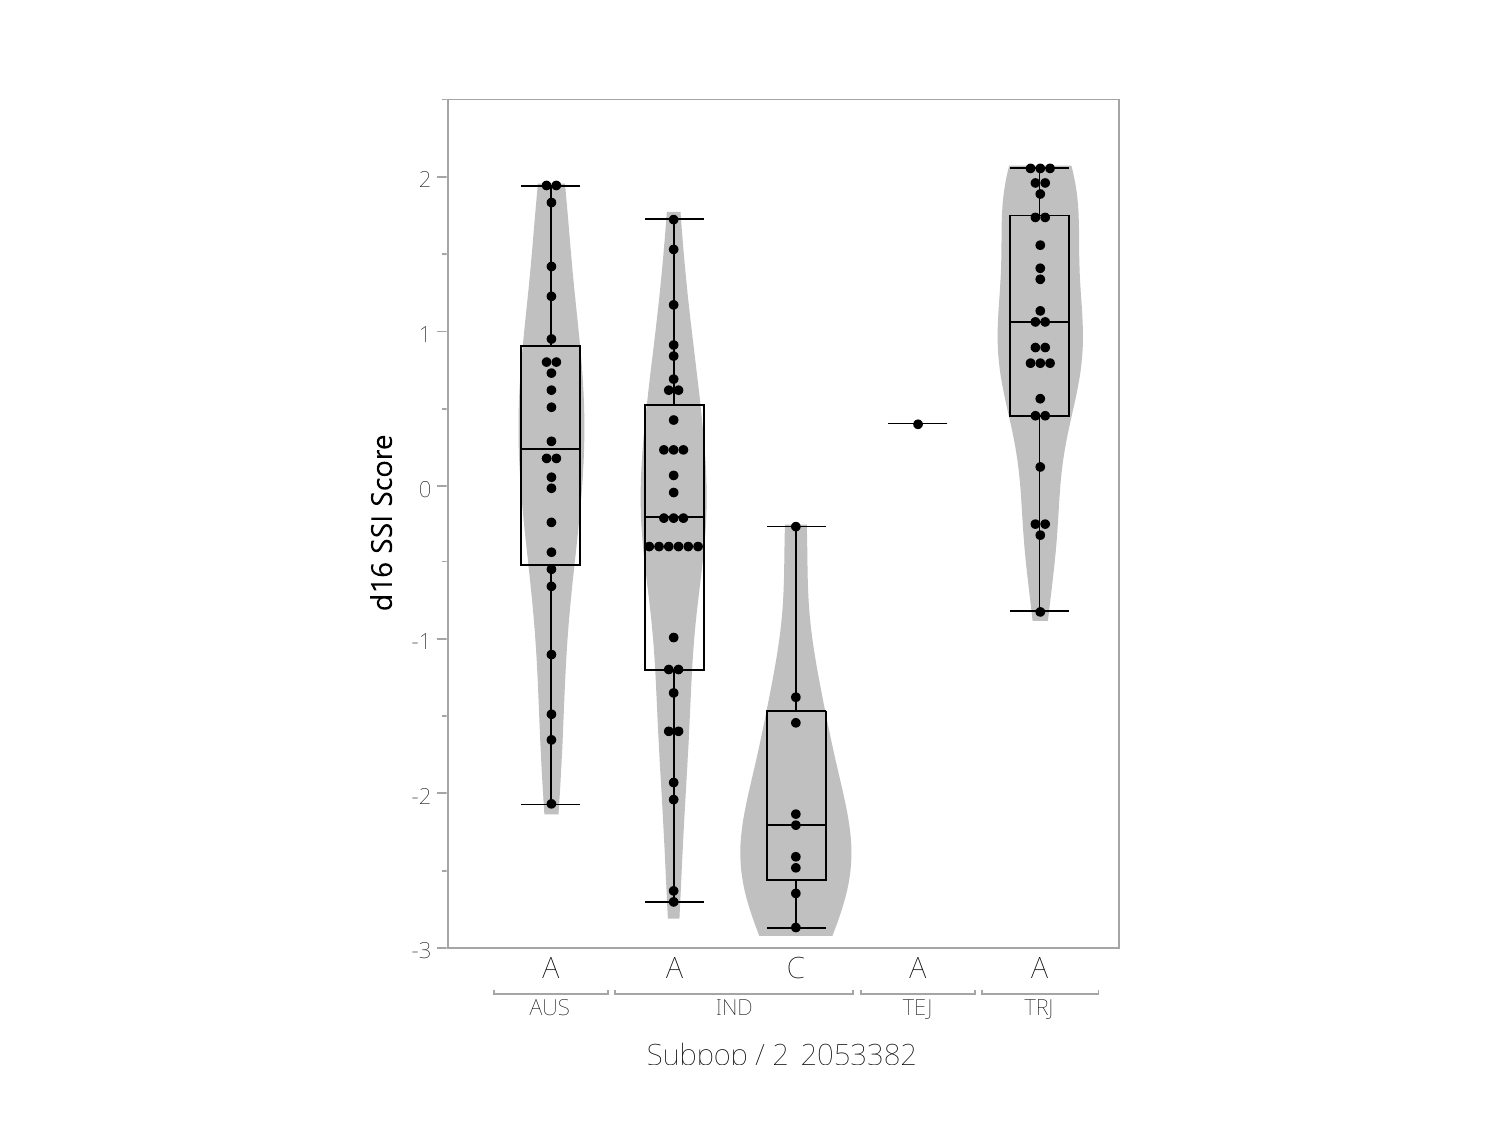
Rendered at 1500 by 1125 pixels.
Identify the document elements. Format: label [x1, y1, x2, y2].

picture [359, 57, 1141, 1068]
